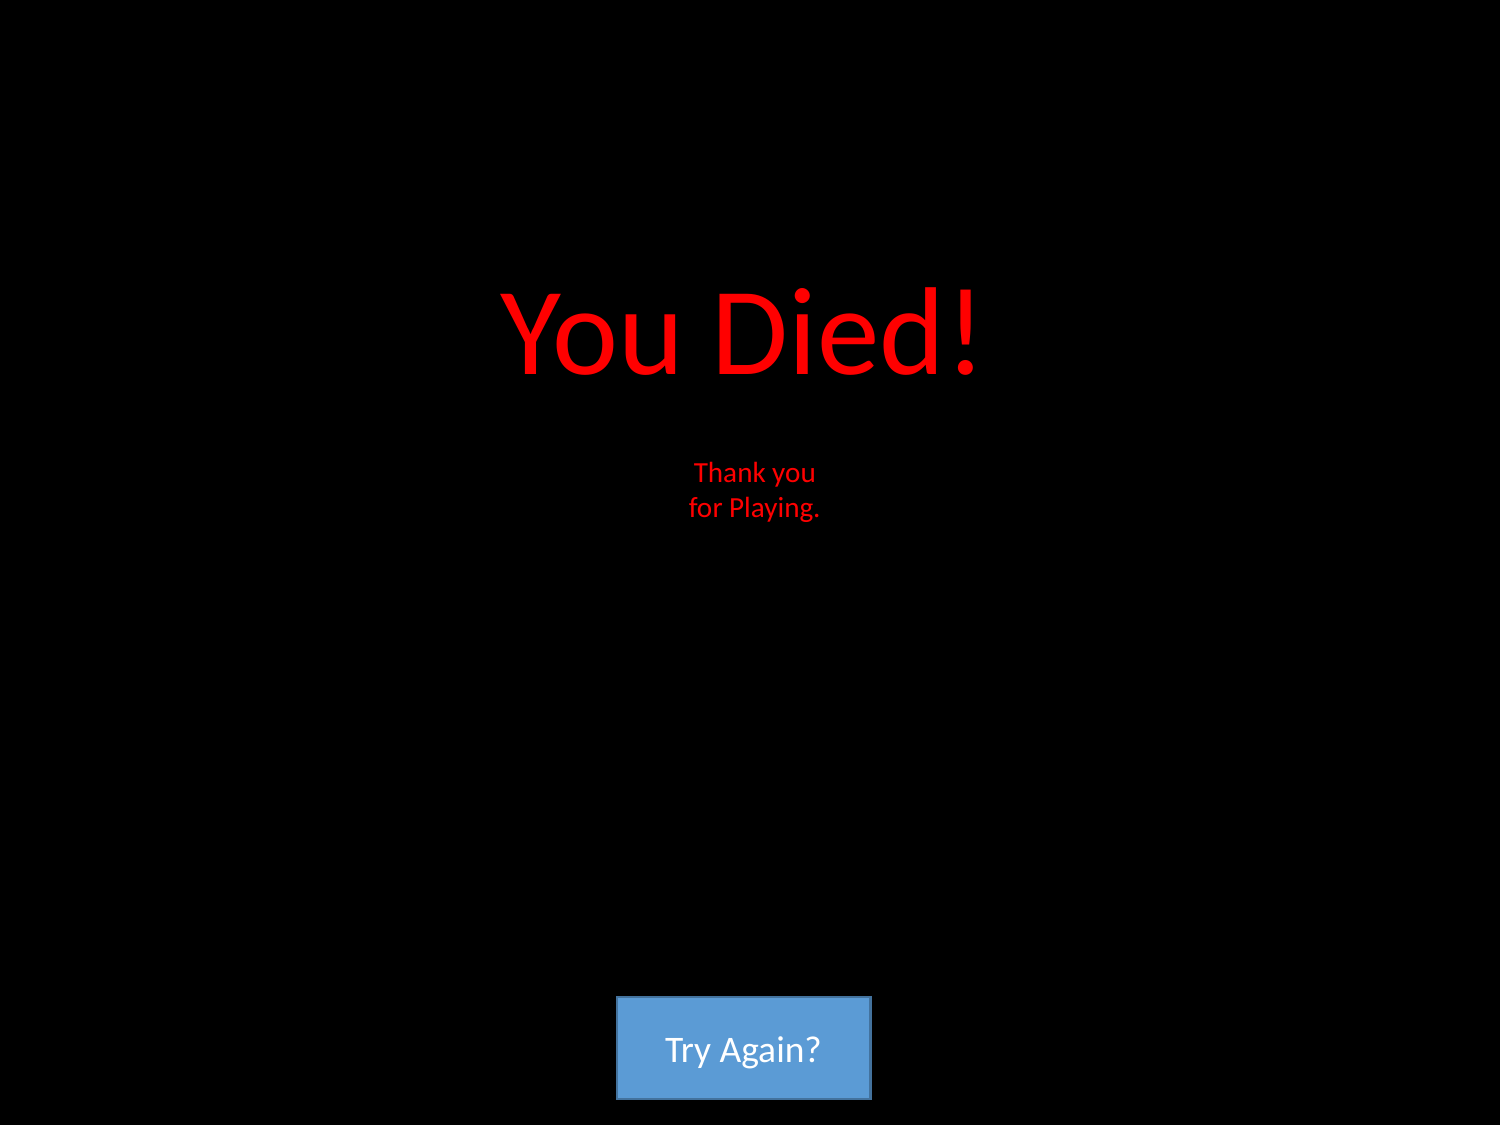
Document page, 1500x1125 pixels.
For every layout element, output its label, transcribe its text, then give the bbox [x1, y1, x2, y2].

text_box You Died! [449, 242, 1038, 408]
text_box Try Again? [616, 996, 872, 1100]
text_box Thank you for Playing. [670, 445, 840, 531]
